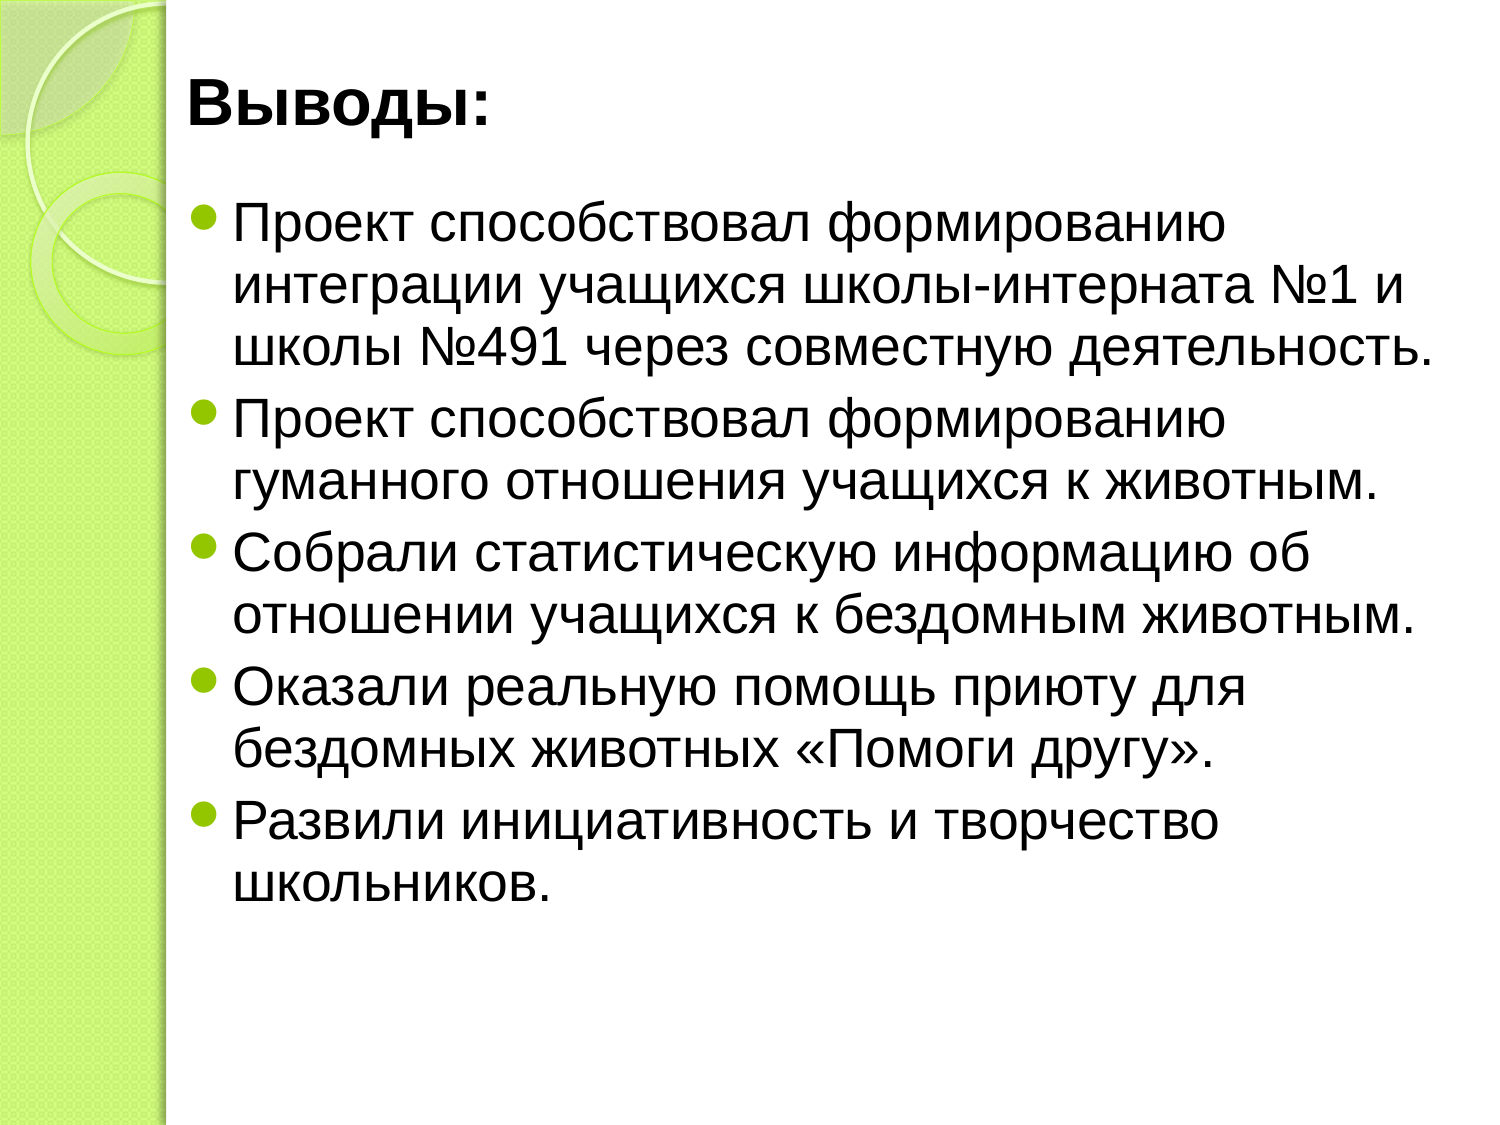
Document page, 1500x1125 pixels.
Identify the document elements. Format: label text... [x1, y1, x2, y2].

title Выводы: [171, 30, 1402, 173]
list Проект способствовал формированию интеграции учащихся школы-интерната №1 и школы №491 через совместную деятельность. Проект способствовал формированию гуманного отношения учащихся к животным. Собрали статистическую информацию об отношении учащихся к бездомным животным. Оказали реальную помощь приюту для бездомных животных «Помоги другу». Развили инициативность и творчество школьников. [159, 184, 1466, 1020]
